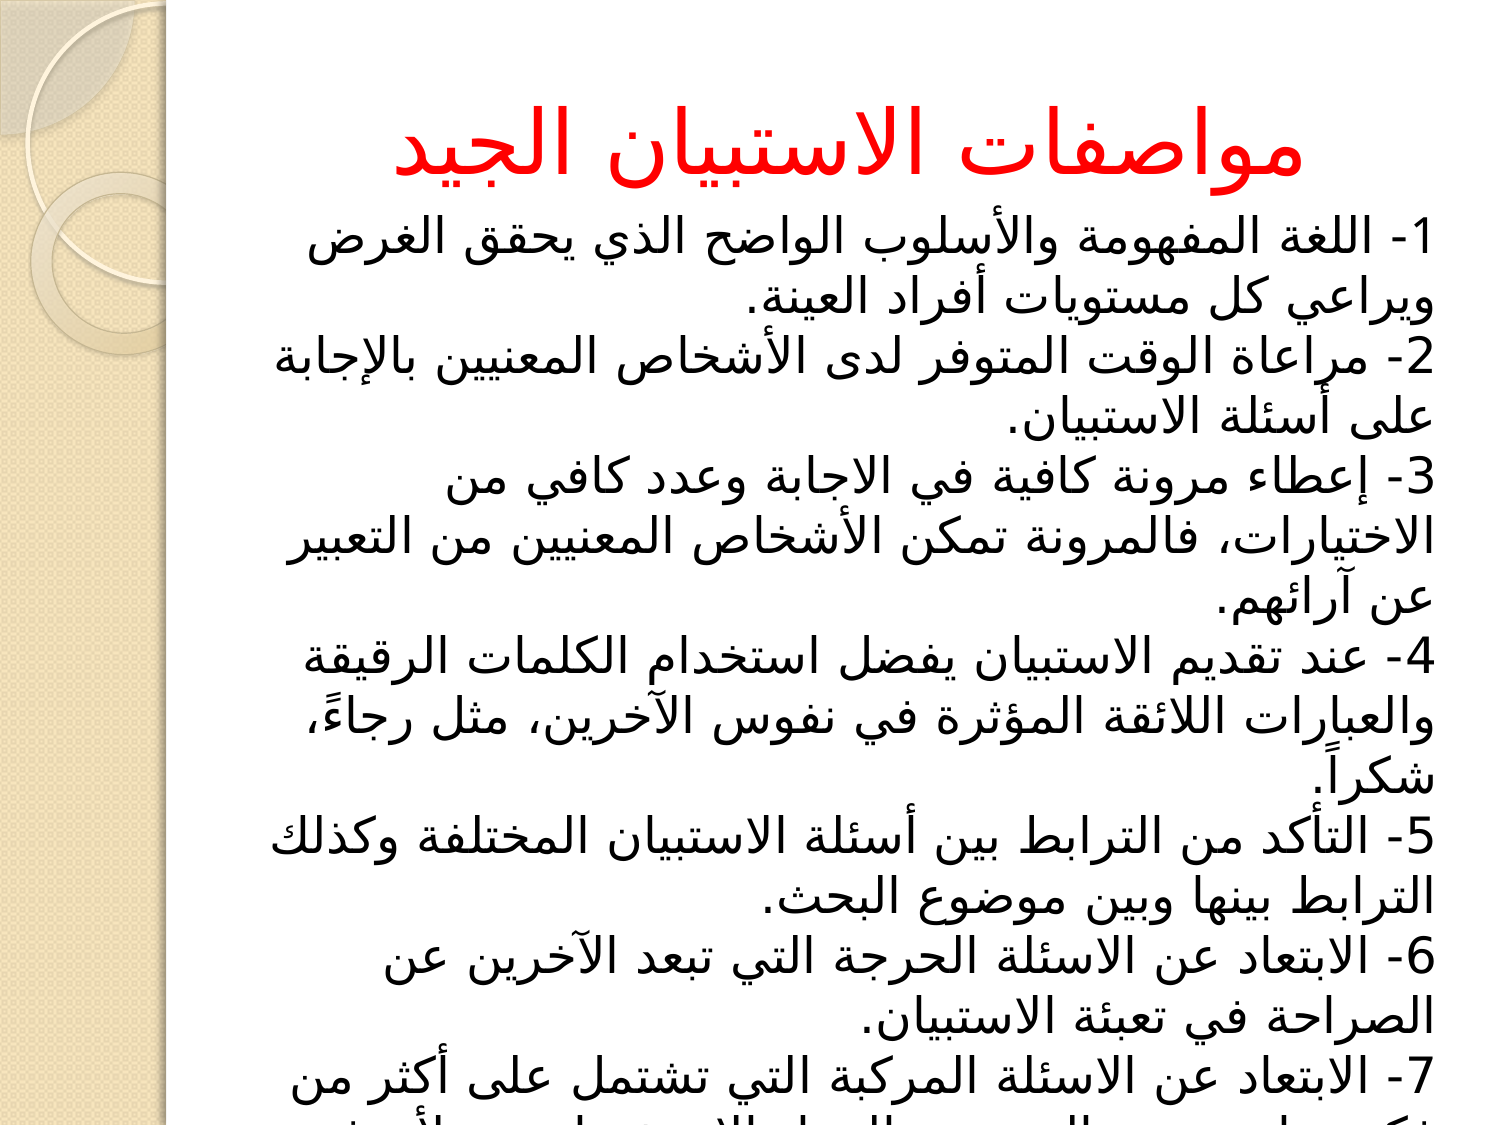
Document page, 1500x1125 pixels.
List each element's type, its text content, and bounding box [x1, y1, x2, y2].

list 1- اللغة المفهومة والأسلوب الواضح الذي يحقق الغرض ويراعي كل مستويات أفراد العينة. 2- مراعاة الوقت المتوفر لدى الأشخاص المعنيين بالإجابة على أسئلة الاستبيان. 3- إعطاء مرونة كافية في الاجابة وعدد كافي من الاختيارات، فالمرونة تمكن الأشخاص المعنيين من التعبير عن آرائهم. 4- عند تقديم الاستبيان يفضل استخدام الكلمات الرقيقة والعبارات اللائقة المؤثرة في نفوس الآخرين، مثل رجاءً، شكراً. 5- التأكد من الترابط بين أسئلة الاستبيان المختلفة وكذلك الترابط بينها وبين موضوع البحث. 6- الابتعاد عن الاسئلة الحرجة التي تبعد الآخرين عن الصراحة في تعبئة الاستبيان. 7- الابتعاد عن الاسئلة المركبة التي تشتمل على أكثر من فكرة واحدة عن الموضوع المراد الاستفسار عنه لأن في ذلك إرباك للمجيب. 8- تزويد المعنيين بالإجابة عن الاستبيان بمجموعة من التعليمات والتوضيحات المطلوبة، وبيان الغرض من الاستبيان ومجالات استخدام البيانات التي سيحصل عليها الباحث. 9- يستحسن كتابة عنوان الباحث على الاستبيان، بغرض تسهيل مهمة إعادة الاستبيان بعد تعبئته. [194, 196, 1466, 1047]
title مواصفات الاستبيان الجيد [235, 45, 1466, 196]
